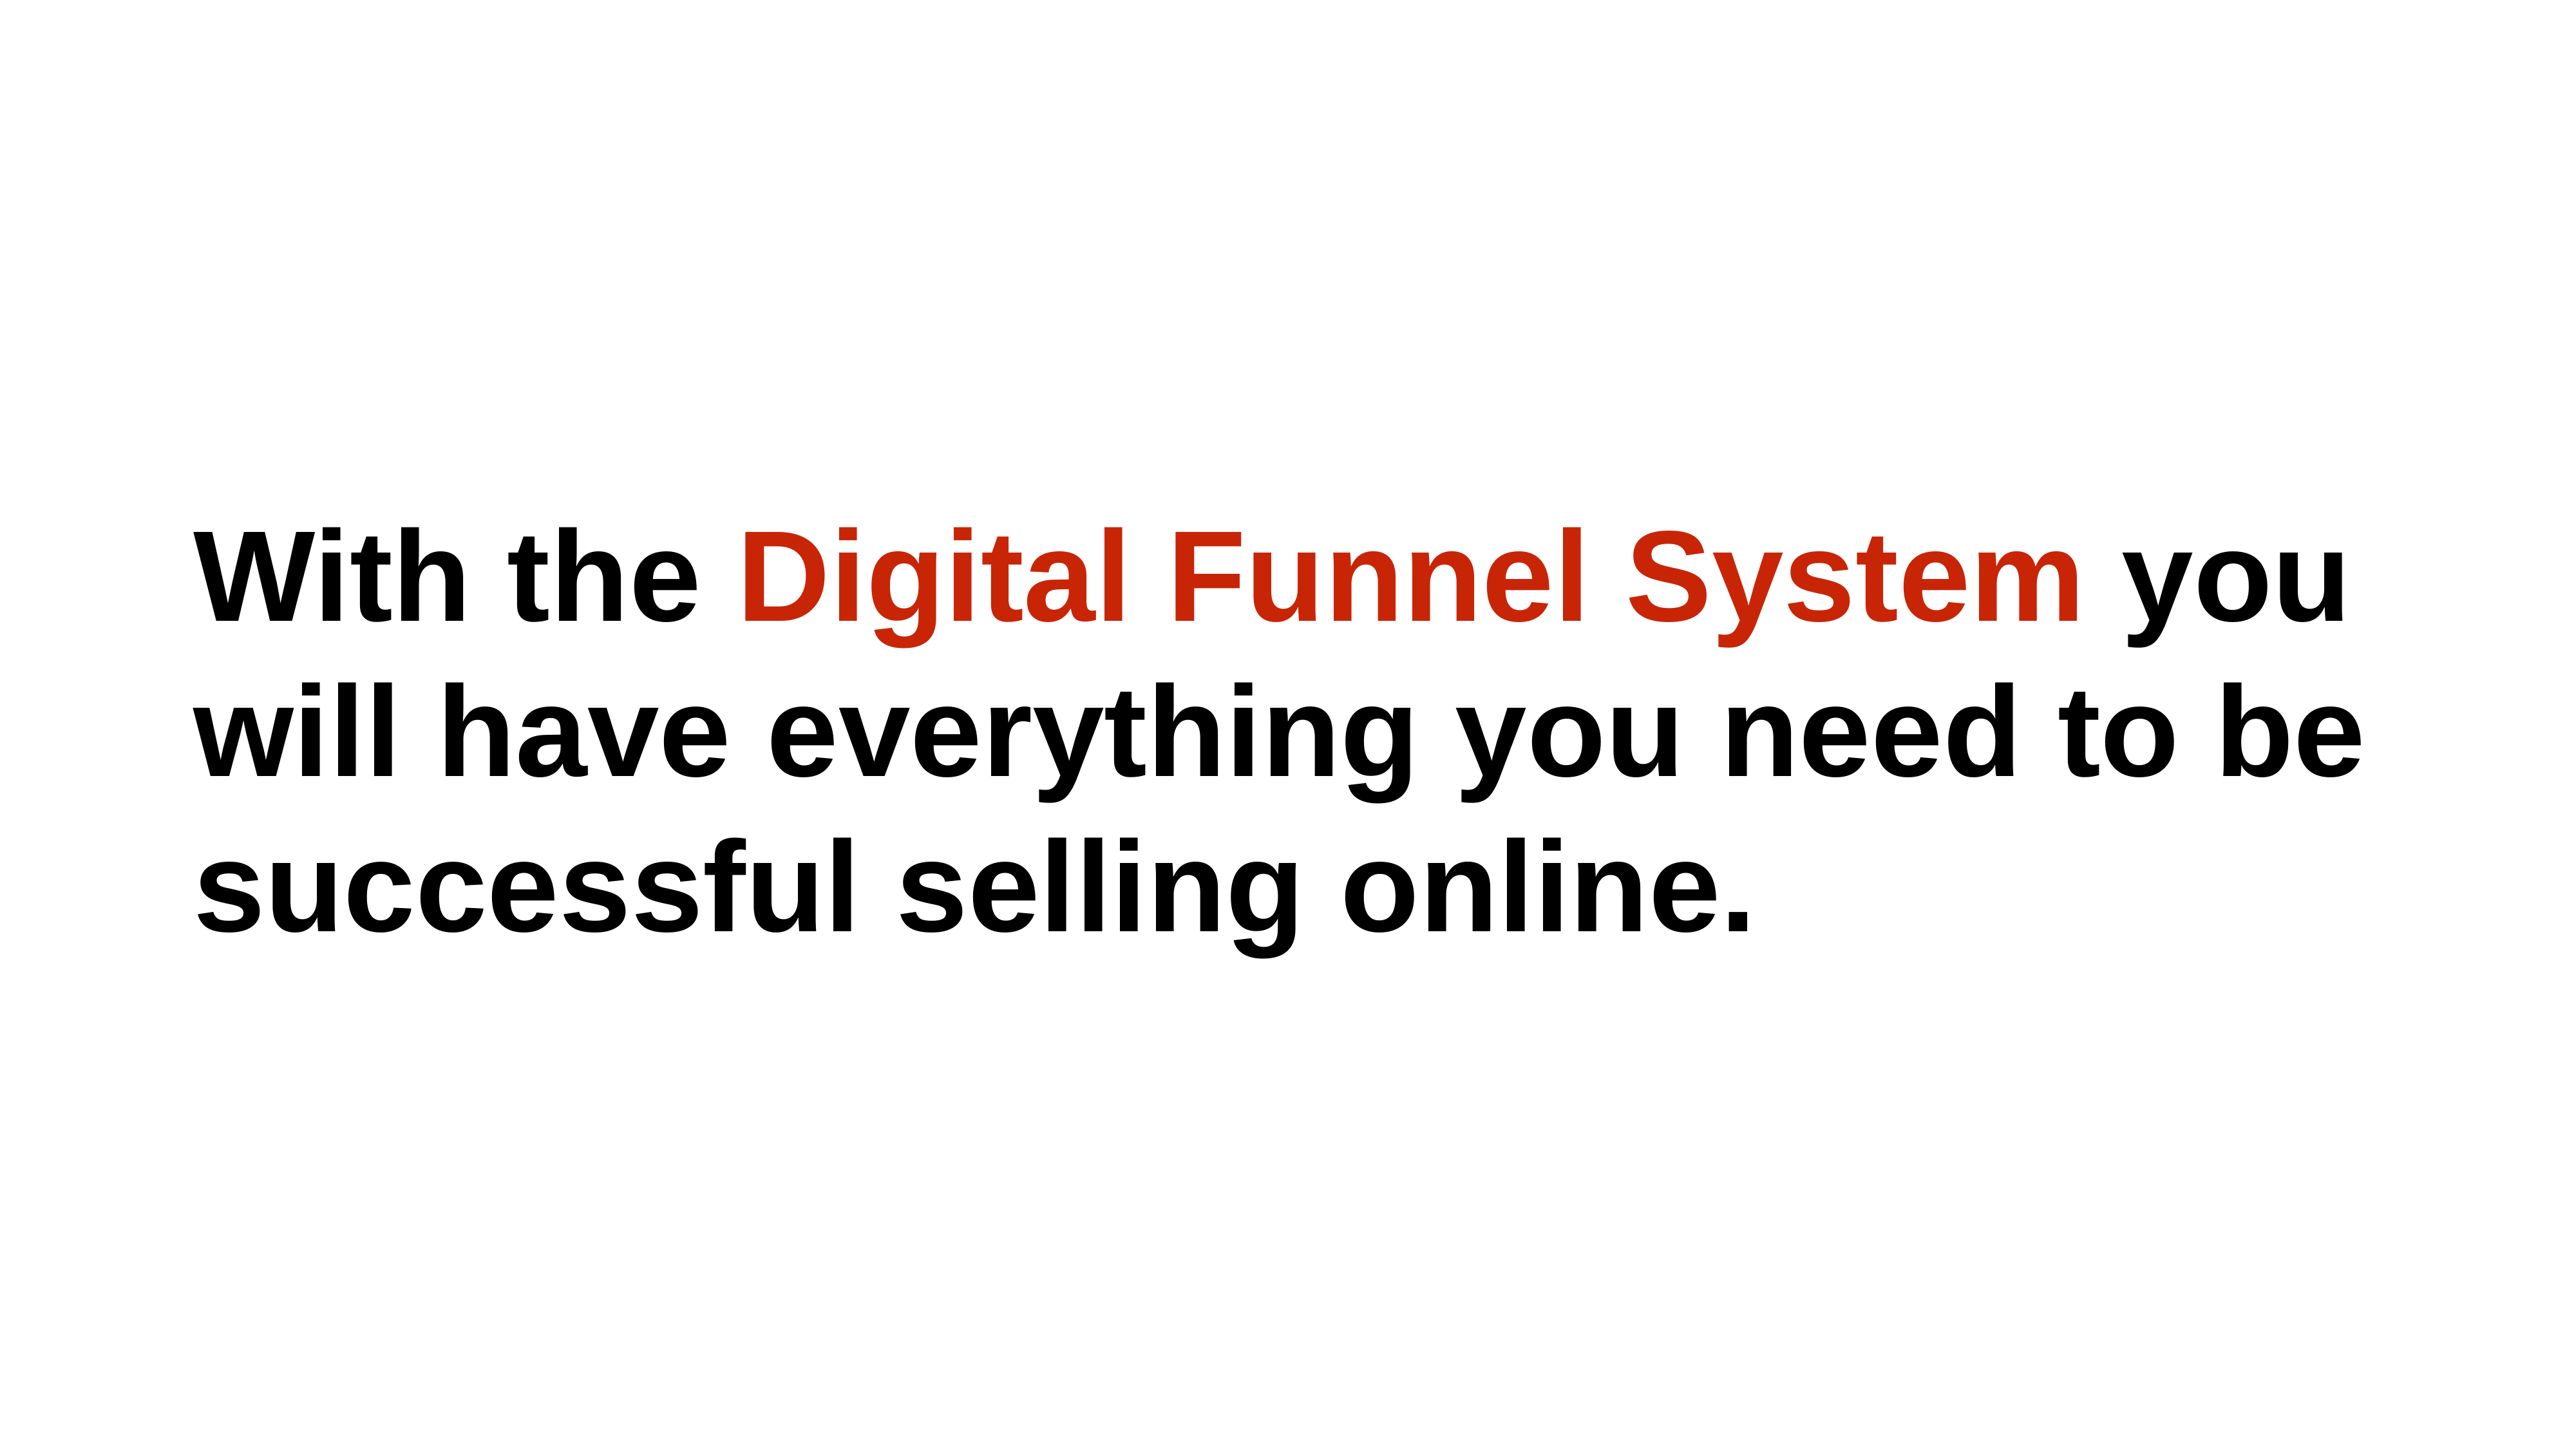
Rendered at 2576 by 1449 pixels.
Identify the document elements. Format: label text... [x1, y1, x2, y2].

title With the Digital Funnel System you will have everything you need to be successful selling online. [187, 478, 2389, 971]
